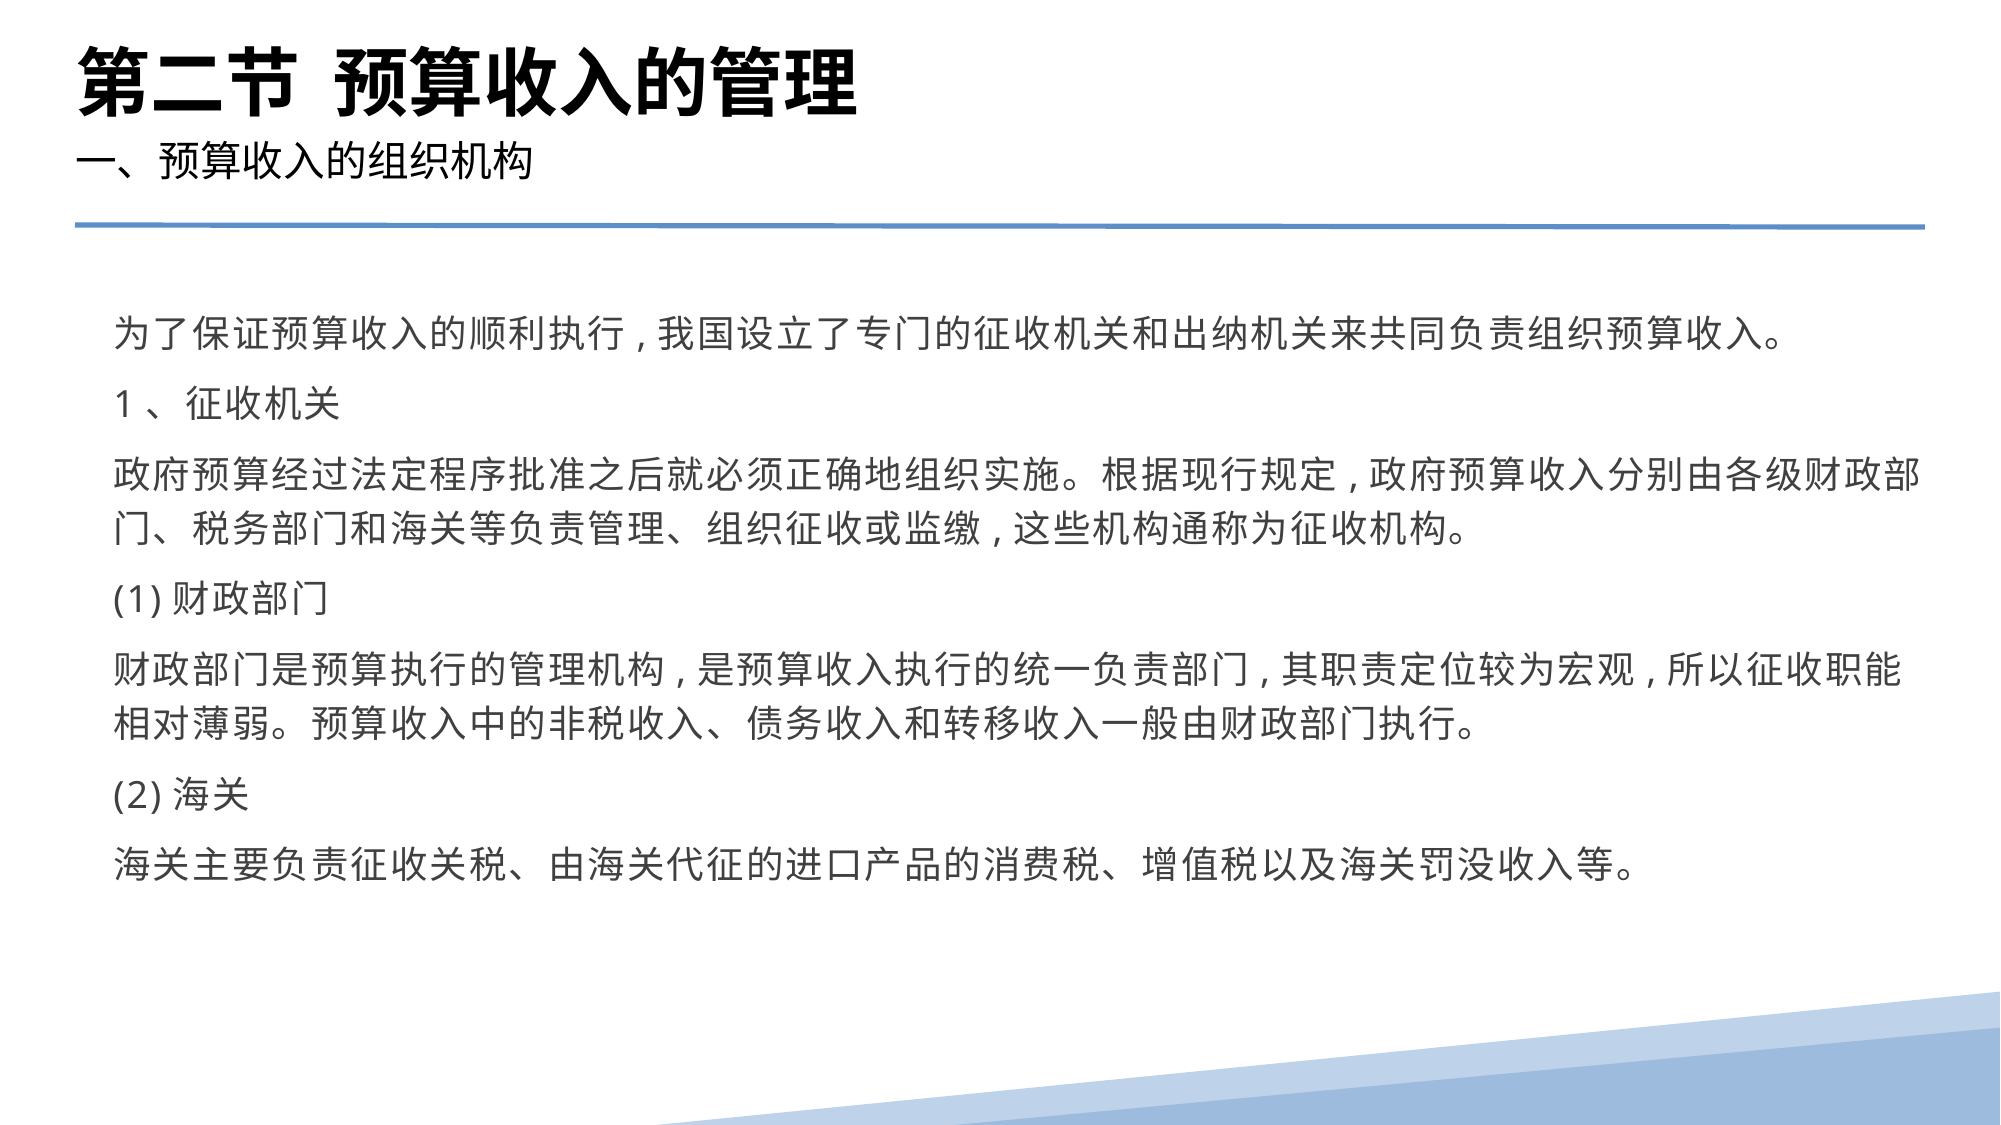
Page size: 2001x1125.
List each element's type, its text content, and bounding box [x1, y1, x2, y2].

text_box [656, 991, 2000, 1125]
text_box 一、预算收入的组织机构 [75, 124, 1925, 200]
text_box 为了保证预算收入的顺利执行,我国设立了专门的征收机关和出纳机关来共同负责组织预算收入。 1、征收机关 政府预算经过法定程序批准之后就必须正确地组织实施。根据现行规定,政府预算收入分别由各级财政部门、税务部门和海关等负责管理、组织征收或监缴,这些机构通称为征收机构。 (1)财政部门 财政部门是预算执行的管理机构,是预算收入执行的统一负责部门,其职责定位较为宏观,所以征收职能相对薄弱。预算收入中的非税收入、债务收入和转移收入一般由财政部门执行。 (2)海关 海关主要负责征收关税、由海关代征的进口产品的消费税、增值税以及海关罚没收入等。 [102, 255, 1937, 1002]
text_box 第二节 预算收入的管理 [75, 24, 1925, 124]
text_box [74, 224, 1925, 228]
